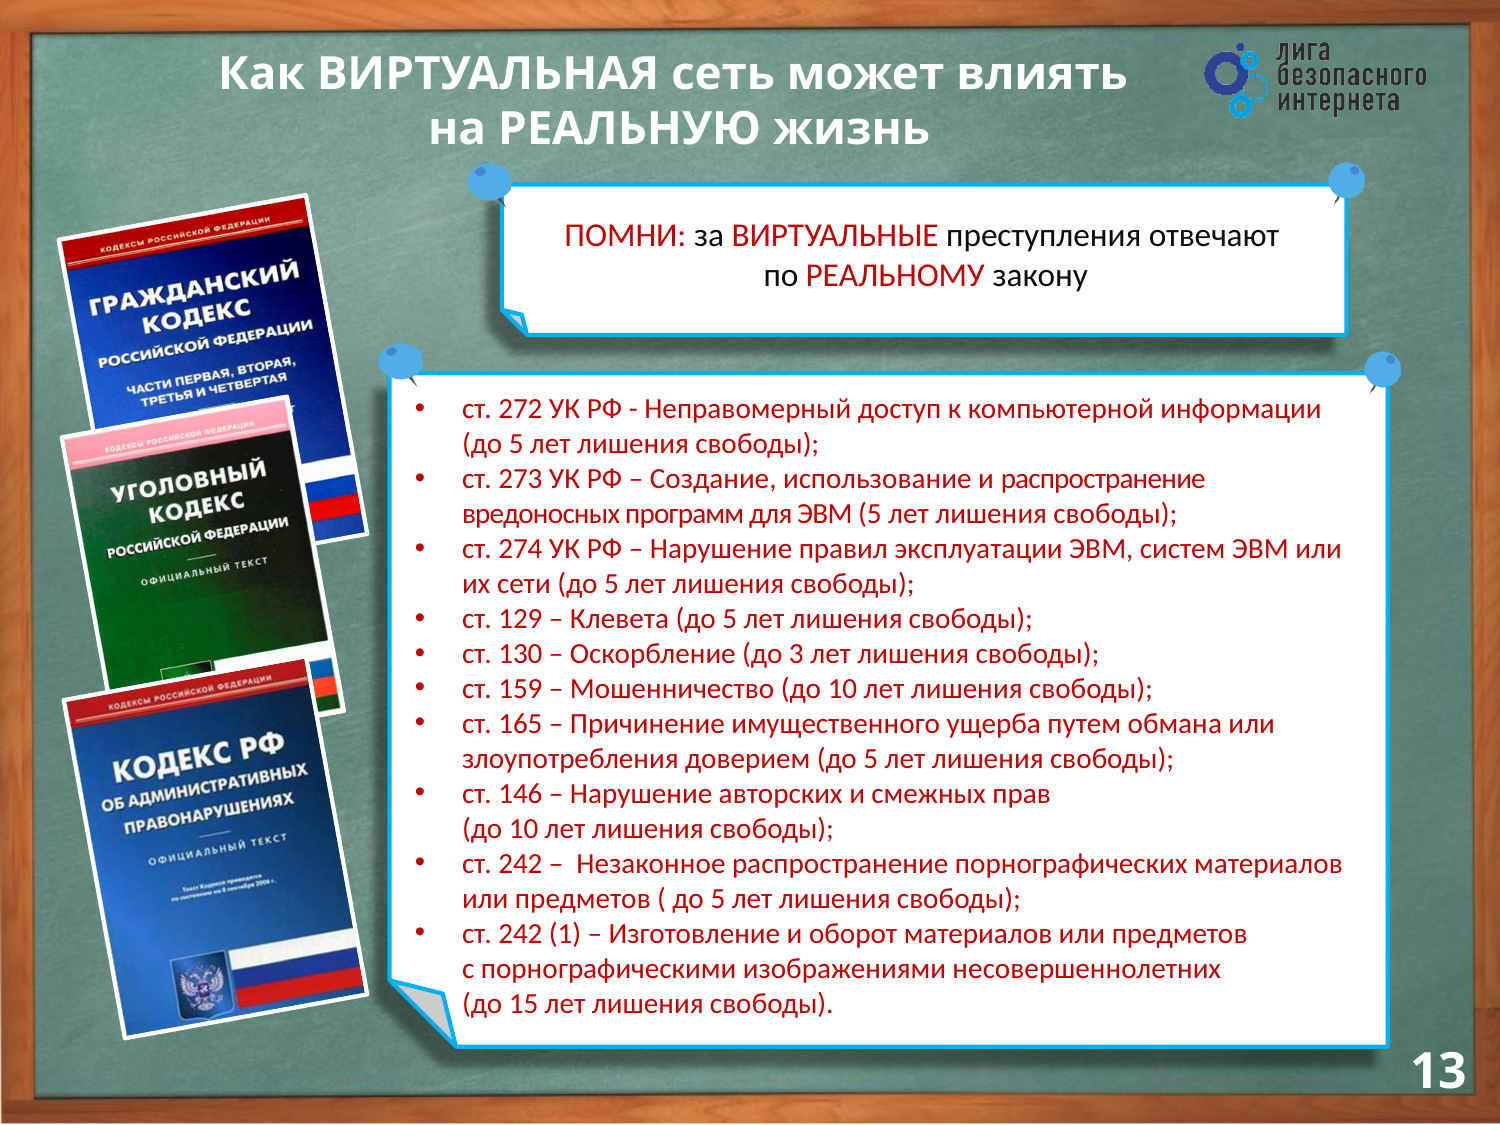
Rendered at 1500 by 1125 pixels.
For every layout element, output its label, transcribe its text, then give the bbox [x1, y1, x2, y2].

picture [0, 0, 1500, 1125]
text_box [501, 184, 1347, 336]
text_box Как ВИРТУАЛЬНАЯ сеть может влиять на РЕАЛЬНУЮ жизнь [53, 36, 1306, 161]
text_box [389, 361, 1389, 1048]
slide_number 13 [1074, 1042, 1483, 1103]
